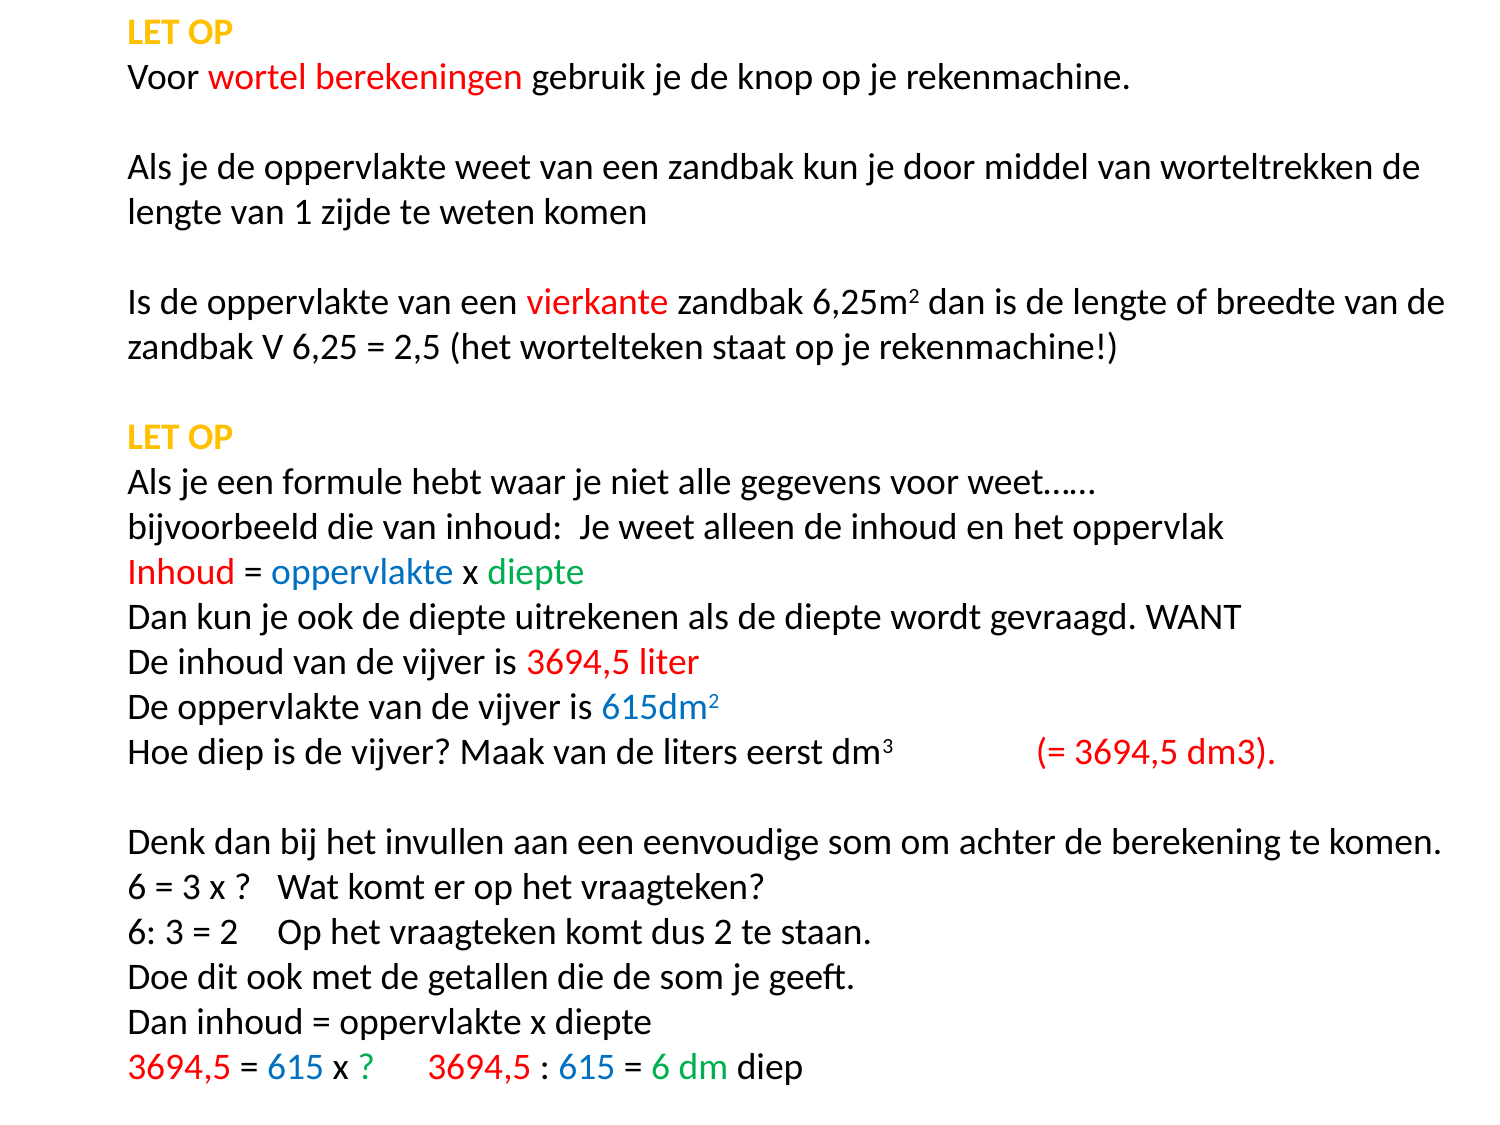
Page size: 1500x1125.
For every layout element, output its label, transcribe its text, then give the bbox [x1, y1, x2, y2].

text_box LET OP Voor wortel berekeningen gebruik je de knop op je rekenmachine. Als je de oppervlakte weet van een zandbak kun je door middel van worteltrekken de lengte van 1 zijde te weten komen Is de oppervlakte van een vierkante zandbak 6,25m2 dan is de lengte of breedte van de zandbak V 6,25 = 2,5 (het wortelteken staat op je rekenmachine!) LET OP Als je een formule hebt waar je niet alle gegevens voor weet…… bijvoorbeeld die van inhoud: Je weet alleen de inhoud en het oppervlak Inhoud = oppervlakte x diepte Dan kun je ook de diepte uitrekenen als de diepte wordt gevraagd. WANT De inhoud van de vijver is 3694,5 liter De oppervlakte van de vijver is 615dm2 Hoe diep is de vijver? Maak van de liters eerst dm3 (= 3694,5 dm3). Denk dan bij het invullen aan een eenvoudige som om achter de berekening te komen. 6 = 3 x ? Wat komt er op het vraagteken? 6: 3 = 2 Op het vraagteken komt dus 2 te staan. Doe dit ook met de getallen die de som je geeft. Dan inhoud = oppervlakte x diepte 3694,5 = 615 x ? 3694,5 : 615 = 6 dm diep [112, 0, 1475, 1095]
